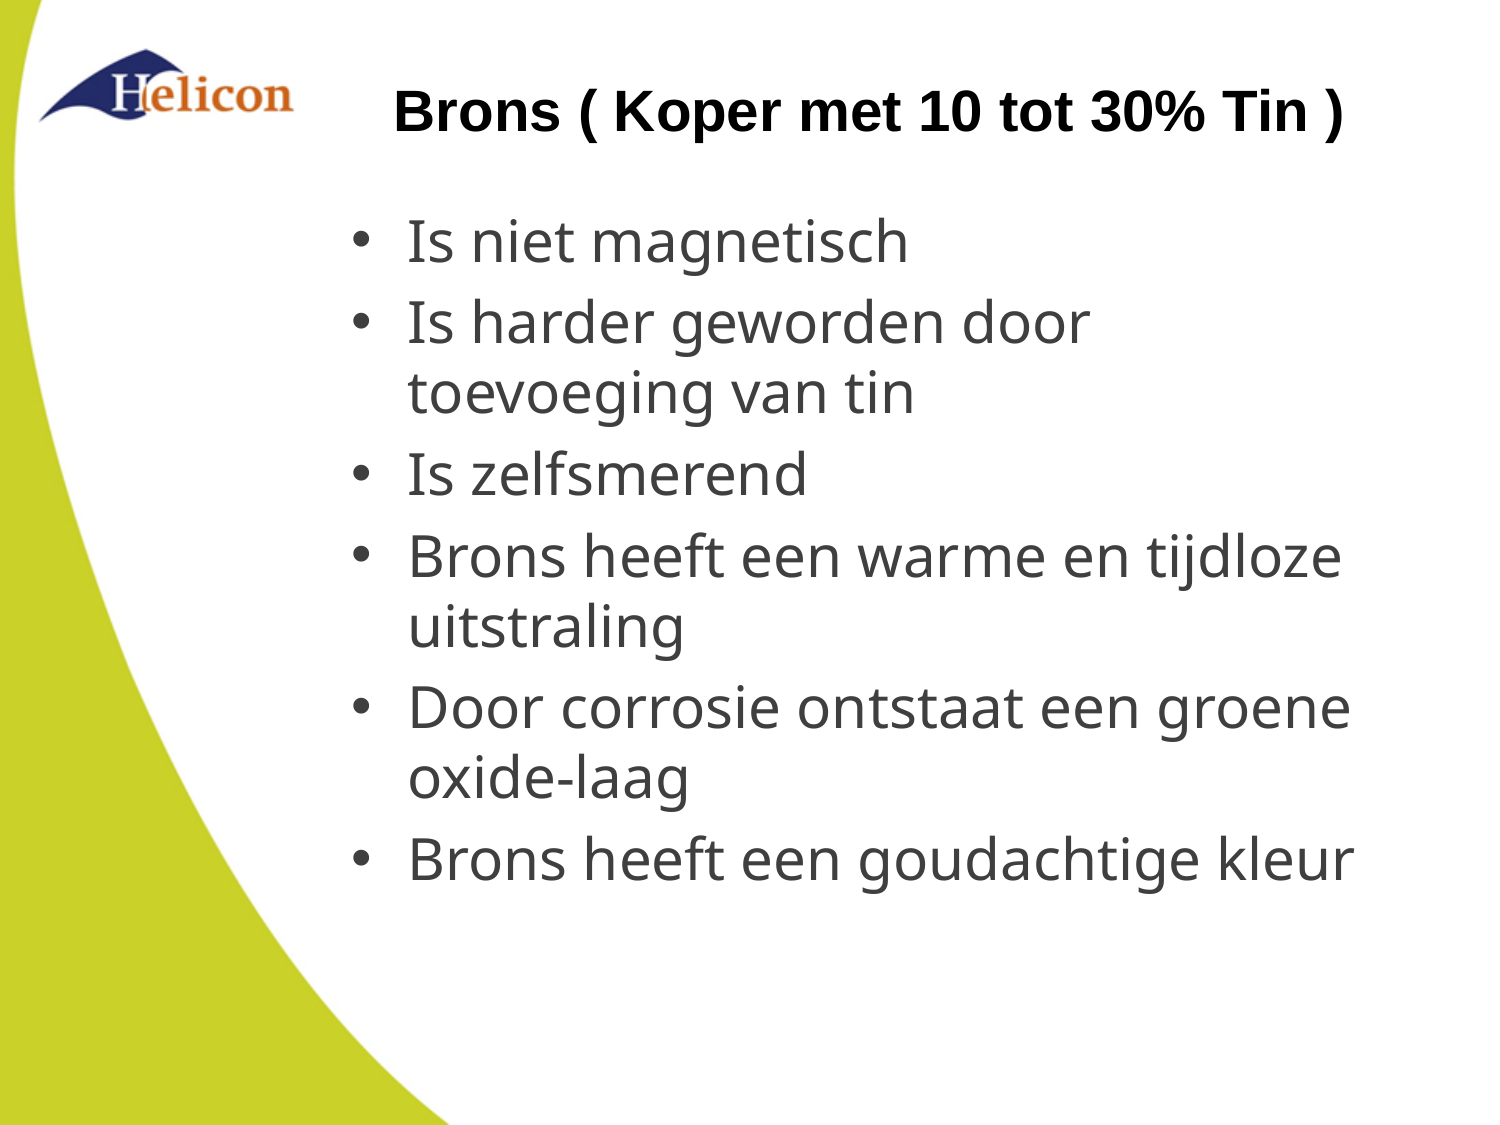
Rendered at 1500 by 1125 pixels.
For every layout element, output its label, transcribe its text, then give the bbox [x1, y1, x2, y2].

list Is niet magnetisch Is harder geworden door toevoeging van tin Is zelfsmerend Brons heeft een warme en tijdloze uitstraling Door corrosie ontstaat een groene oxide-laag Brons heeft een goudachtige kleur [336, 196, 1425, 1005]
title Brons ( Koper met 10 tot 30% Tin ) [324, 54, 1415, 161]
picture [0, 0, 1500, 1125]
